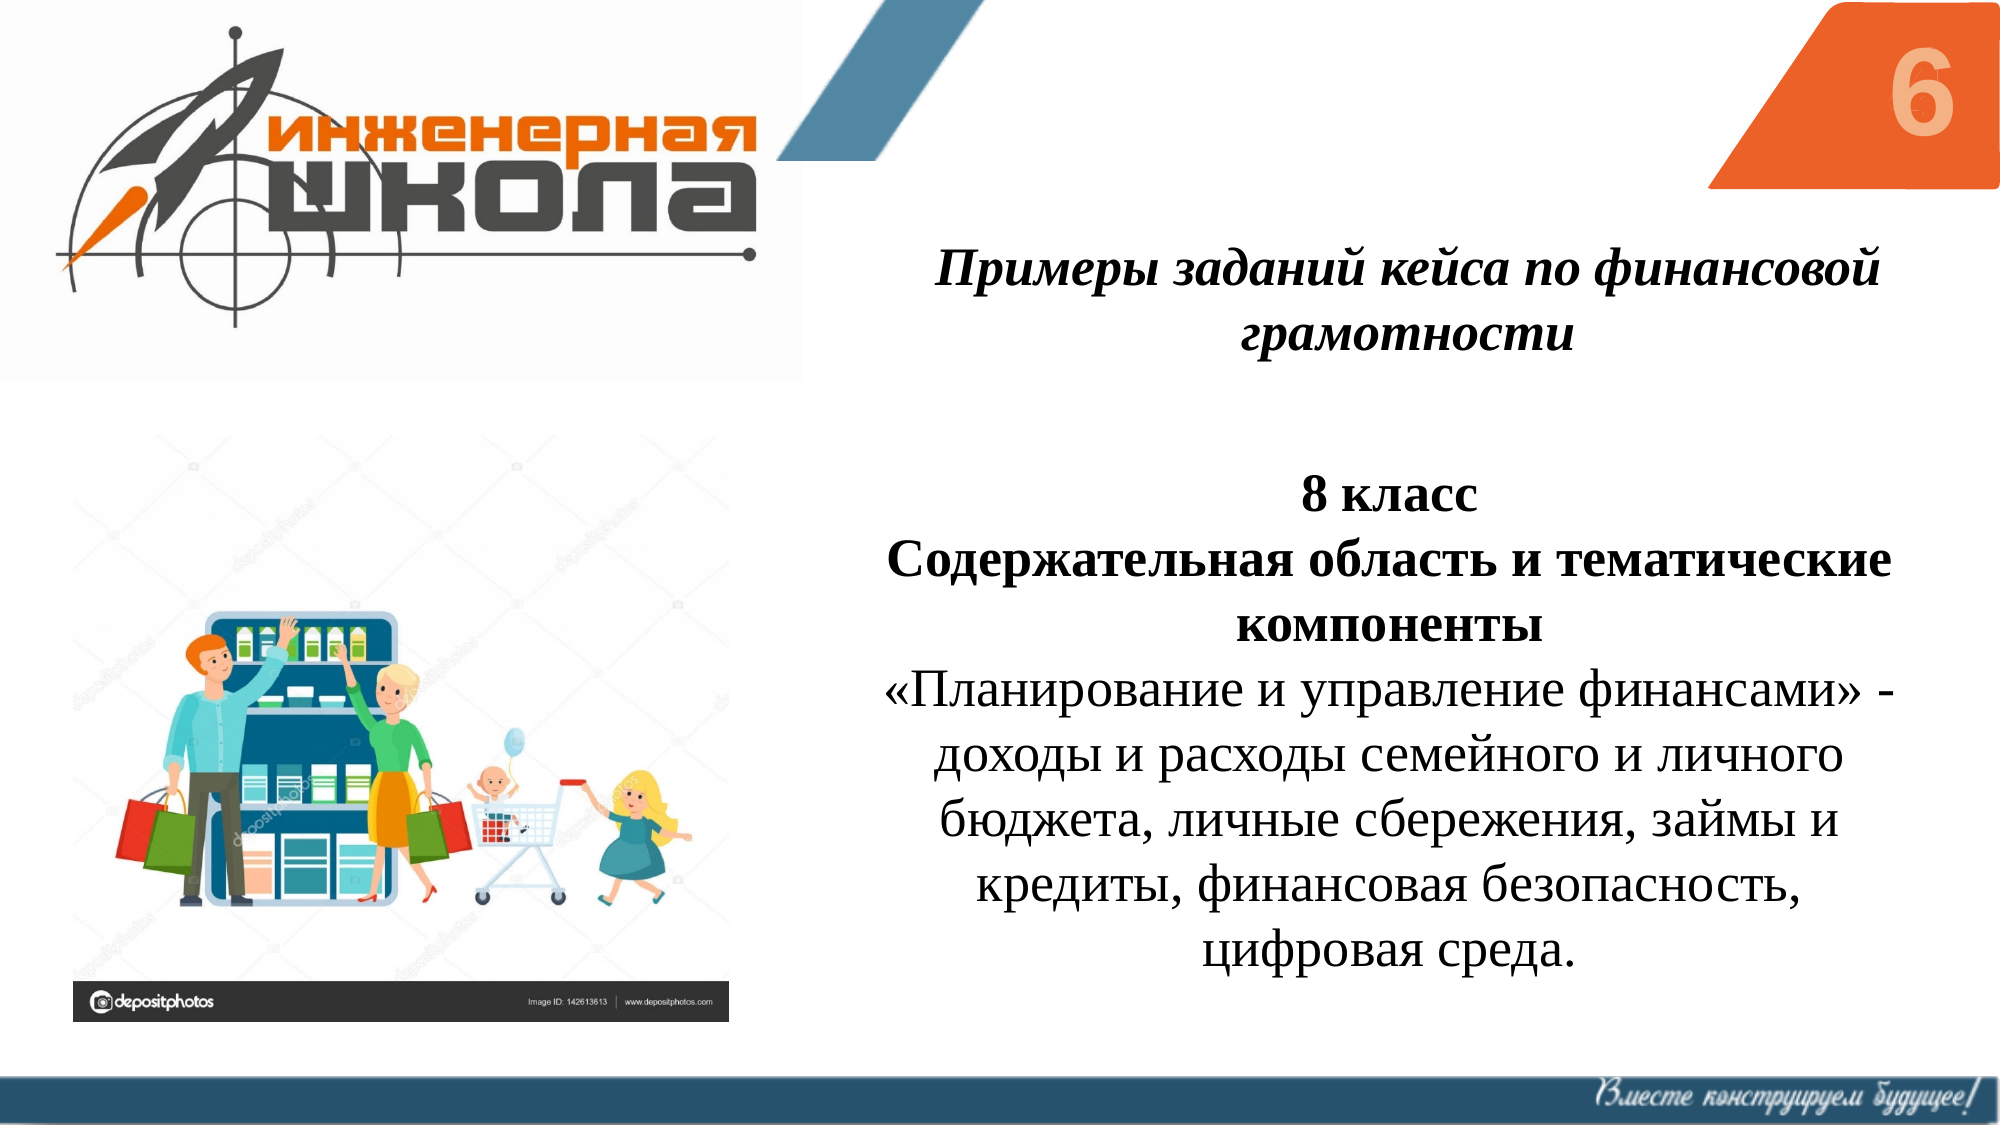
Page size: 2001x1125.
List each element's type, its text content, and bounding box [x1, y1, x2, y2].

text_box 8 класс Содержательная область и тематические компоненты «Планирование и управление финансами» - доходы и расходы семейного и личного бюджета, личные сбережения, займы и кредиты, финансовая безопасность, цифровая среда. [861, 450, 1918, 1030]
picture [0, 0, 987, 382]
picture [0, 1076, 2000, 1125]
text_box Примеры заданий кейса по финансовой грамотности [845, 223, 1974, 369]
picture [73, 435, 729, 1022]
picture [1702, 0, 2000, 194]
